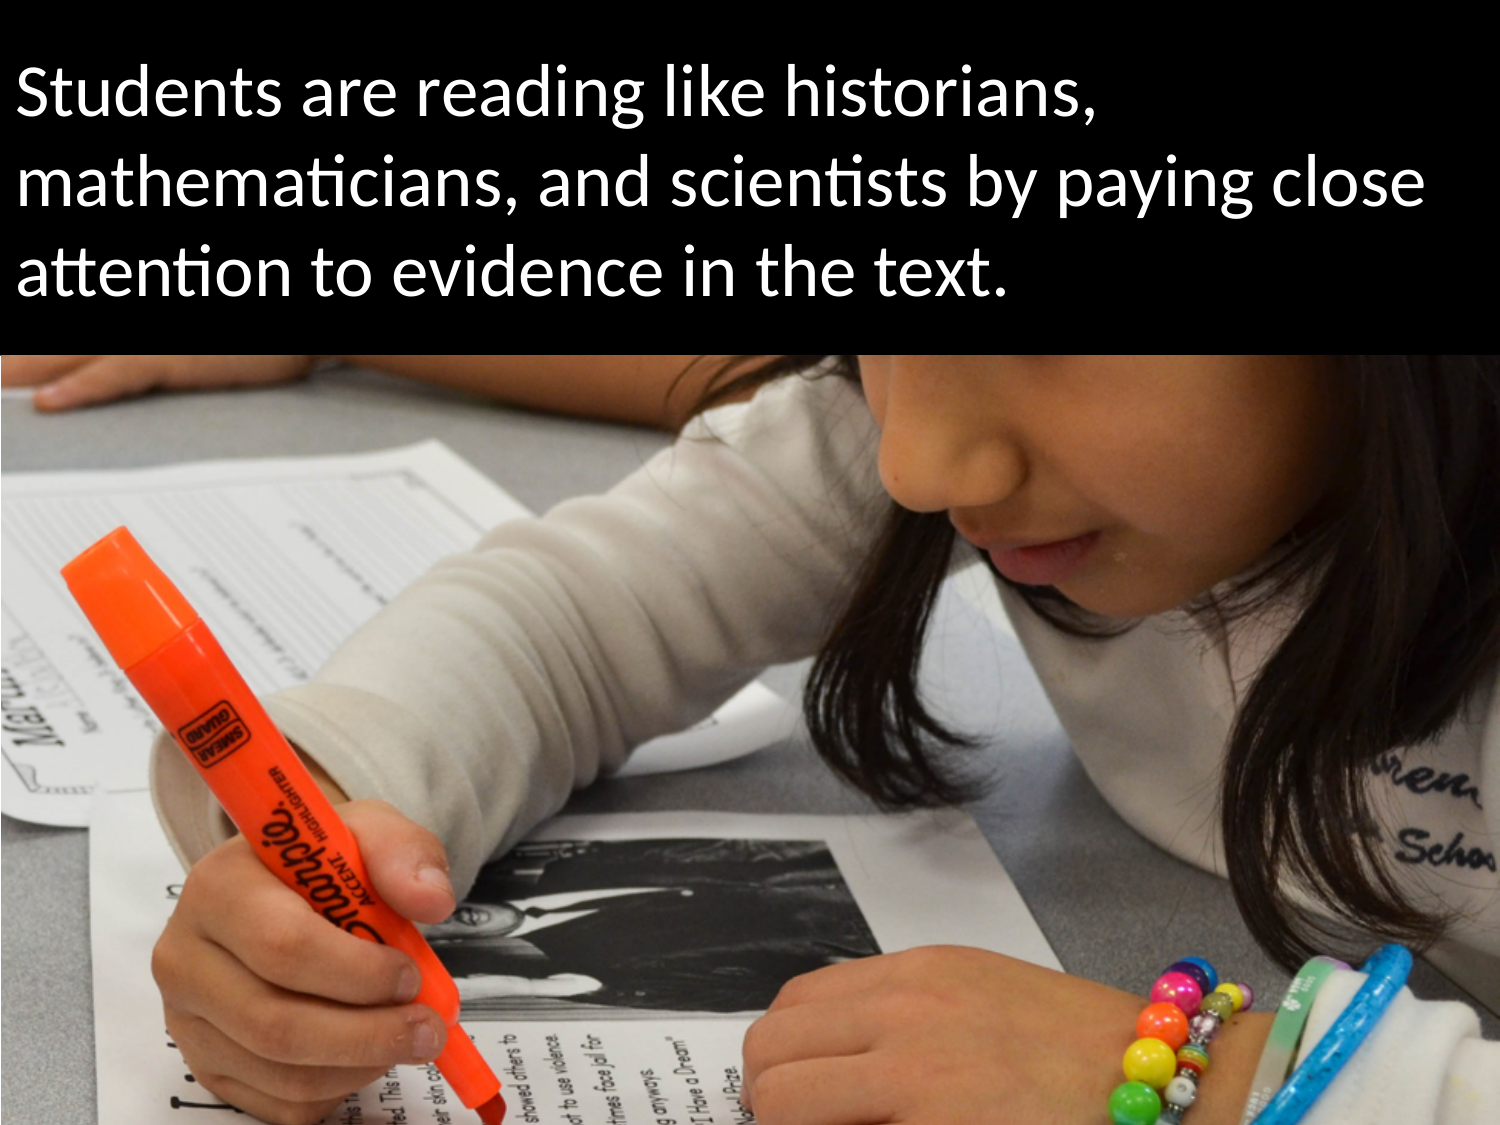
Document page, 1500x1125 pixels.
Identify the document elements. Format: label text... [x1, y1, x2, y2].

picture [0, 355, 1500, 1125]
text_box Students are reading like historians, mathematicians, and scientists by paying close attention to evidence in the text. [0, 0, 1500, 355]
